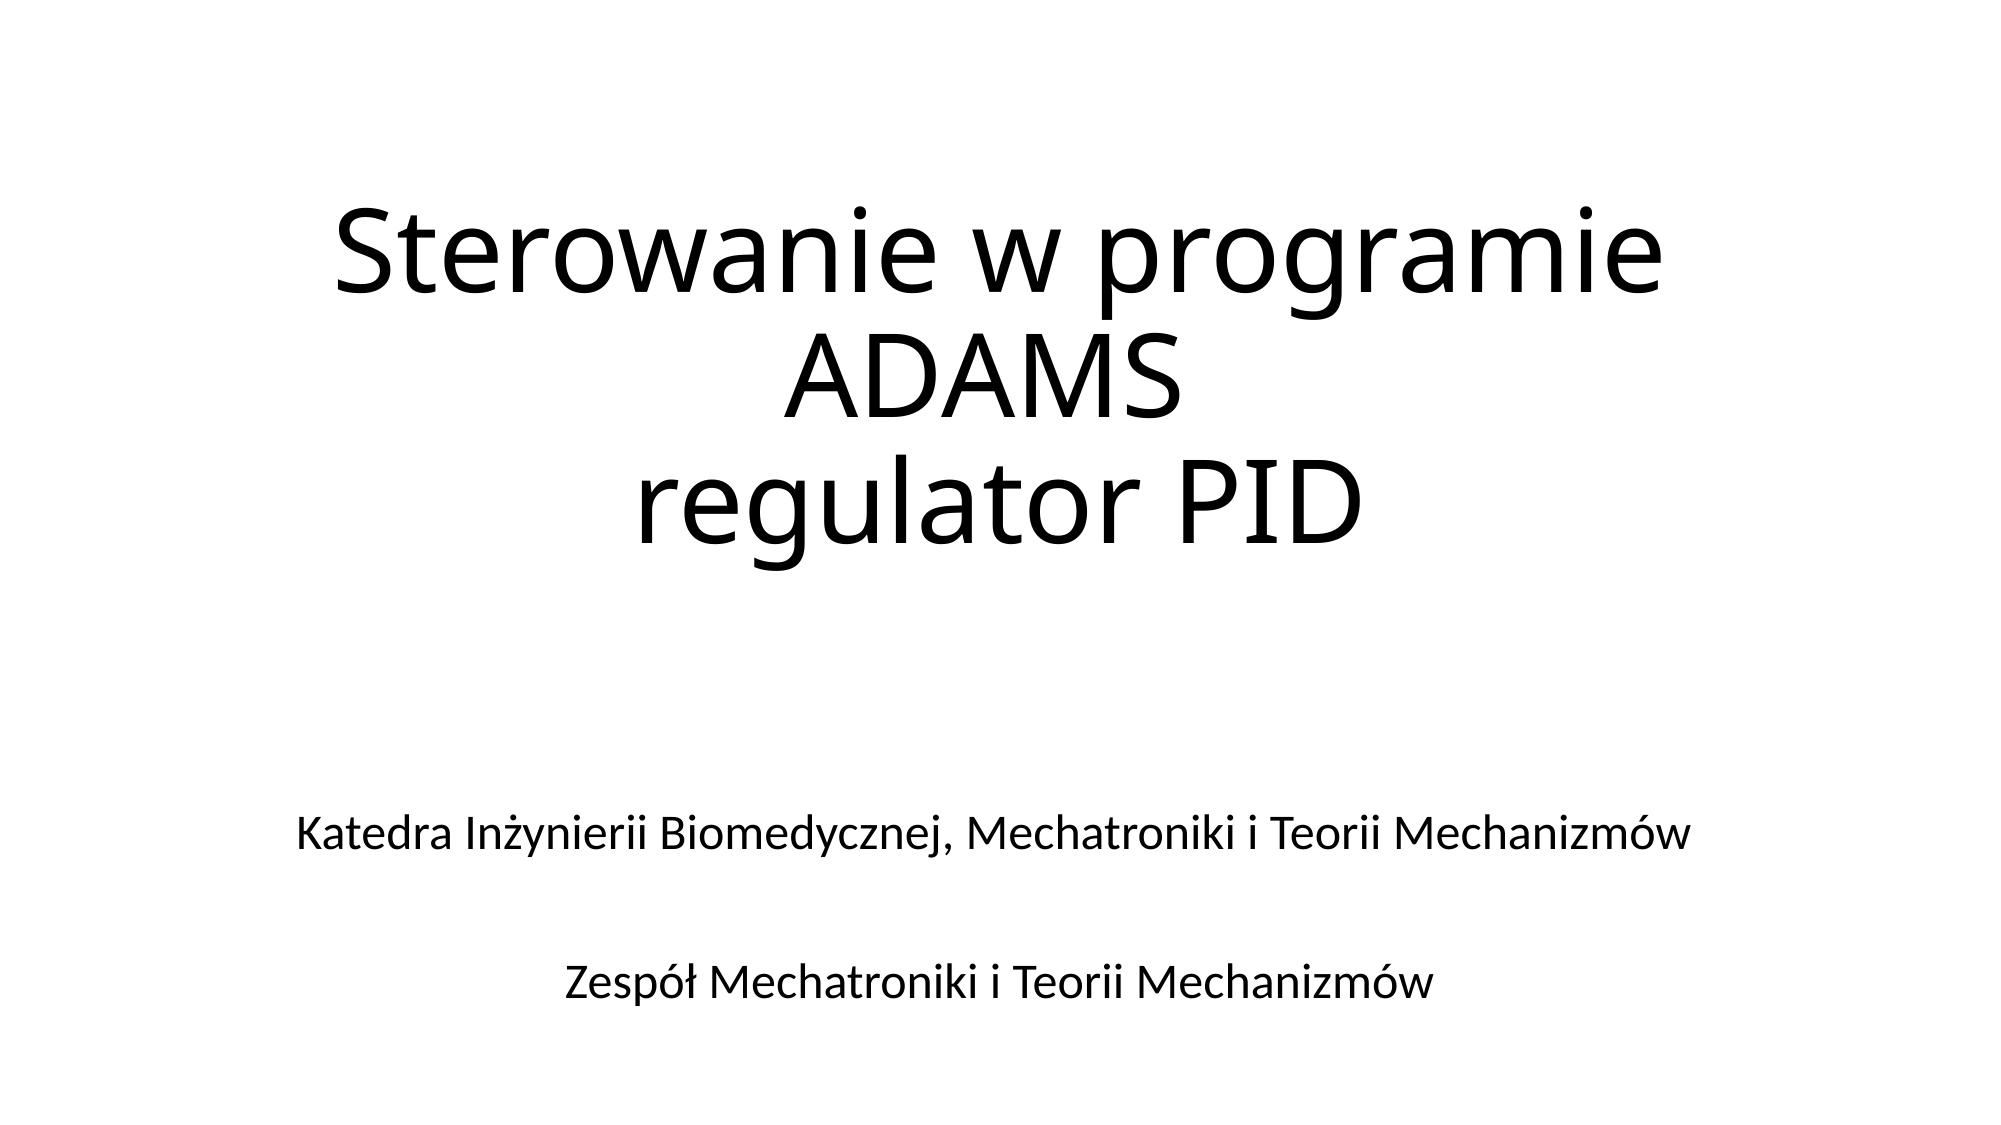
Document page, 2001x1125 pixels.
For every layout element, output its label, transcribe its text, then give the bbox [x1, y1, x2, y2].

title Sterowanie w programie ADAMS regulator PID [249, 184, 1750, 576]
subtitle Katedra Inżynierii Biomedycznej, Mechatroniki i Teorii Mechanizmów Zespół Mechatroniki i Teorii Mechanizmów [249, 798, 1750, 1071]
